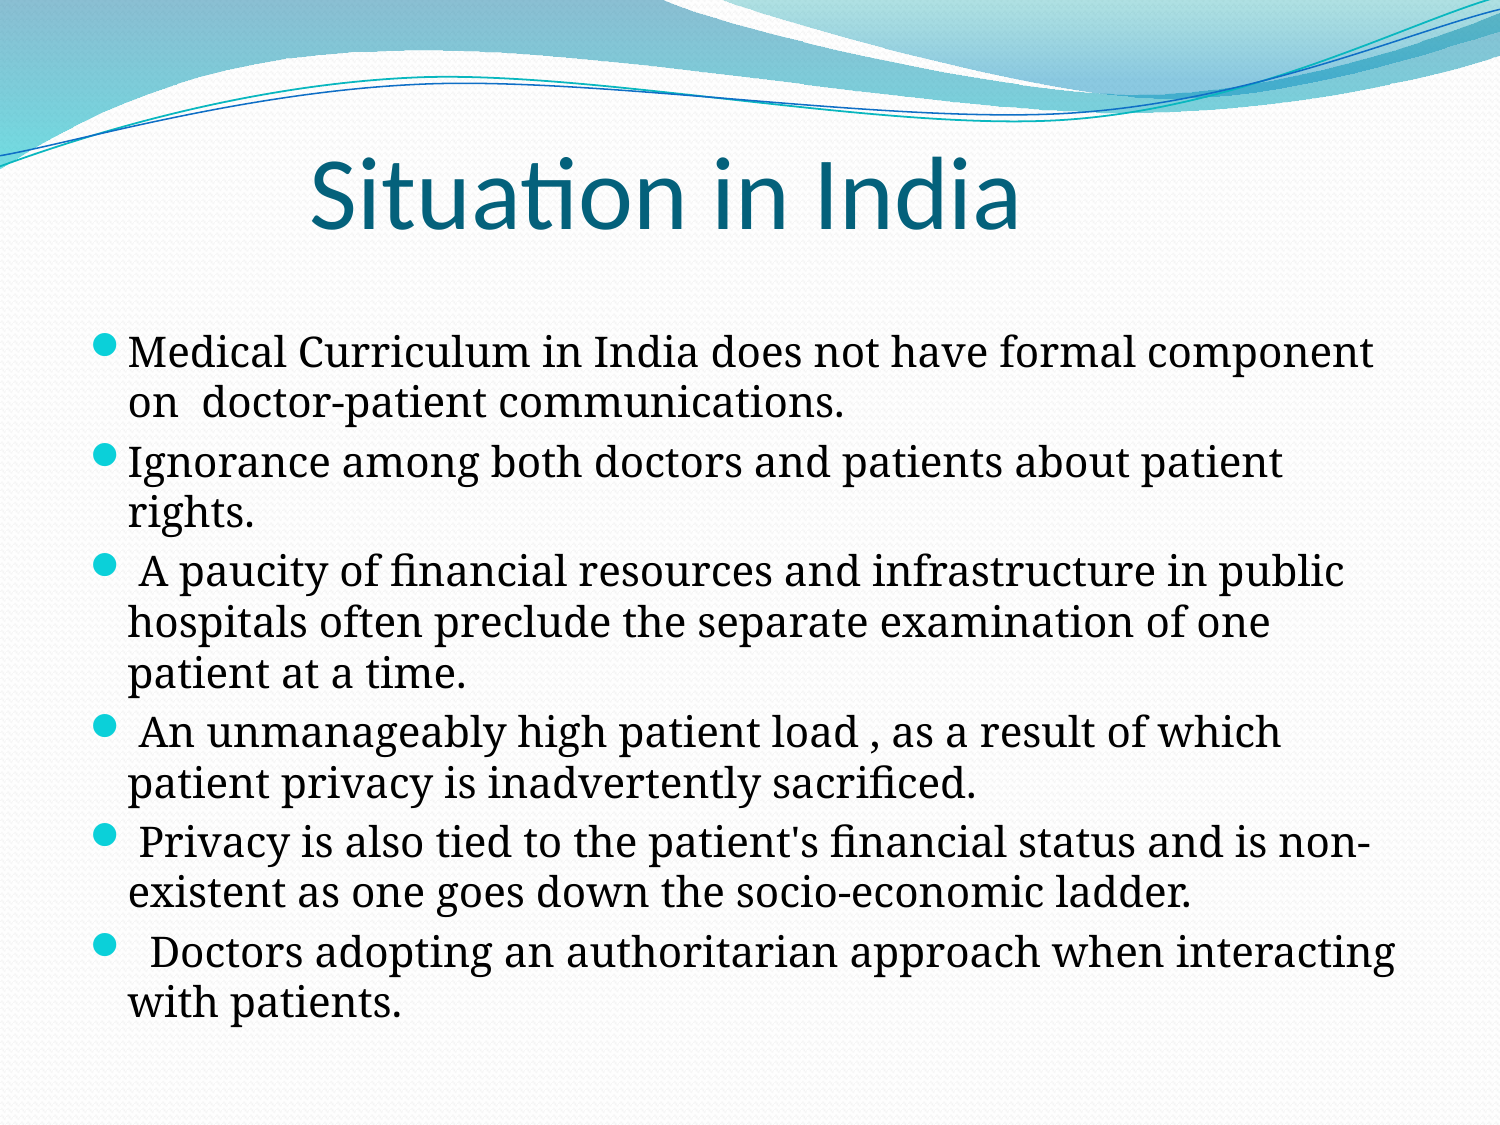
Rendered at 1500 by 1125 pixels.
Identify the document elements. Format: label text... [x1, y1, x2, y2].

title Situation in India [75, 62, 1425, 250]
list Medical Curriculum in India does not have formal component on doctor-patient communications. Ignorance among both doctors and patients about patient rights. A paucity of financial resources and infrastructure in public hospitals often preclude the separate examination of one patient at a time. An unmanageably high patient load , as a result of which patient privacy is inadvertently sacrificed. Privacy is also tied to the patient's financial status and is non-existent as one goes down the socio-economic ladder. Doctors adopting an authoritarian approach when interacting with patients. [75, 317, 1425, 1038]
